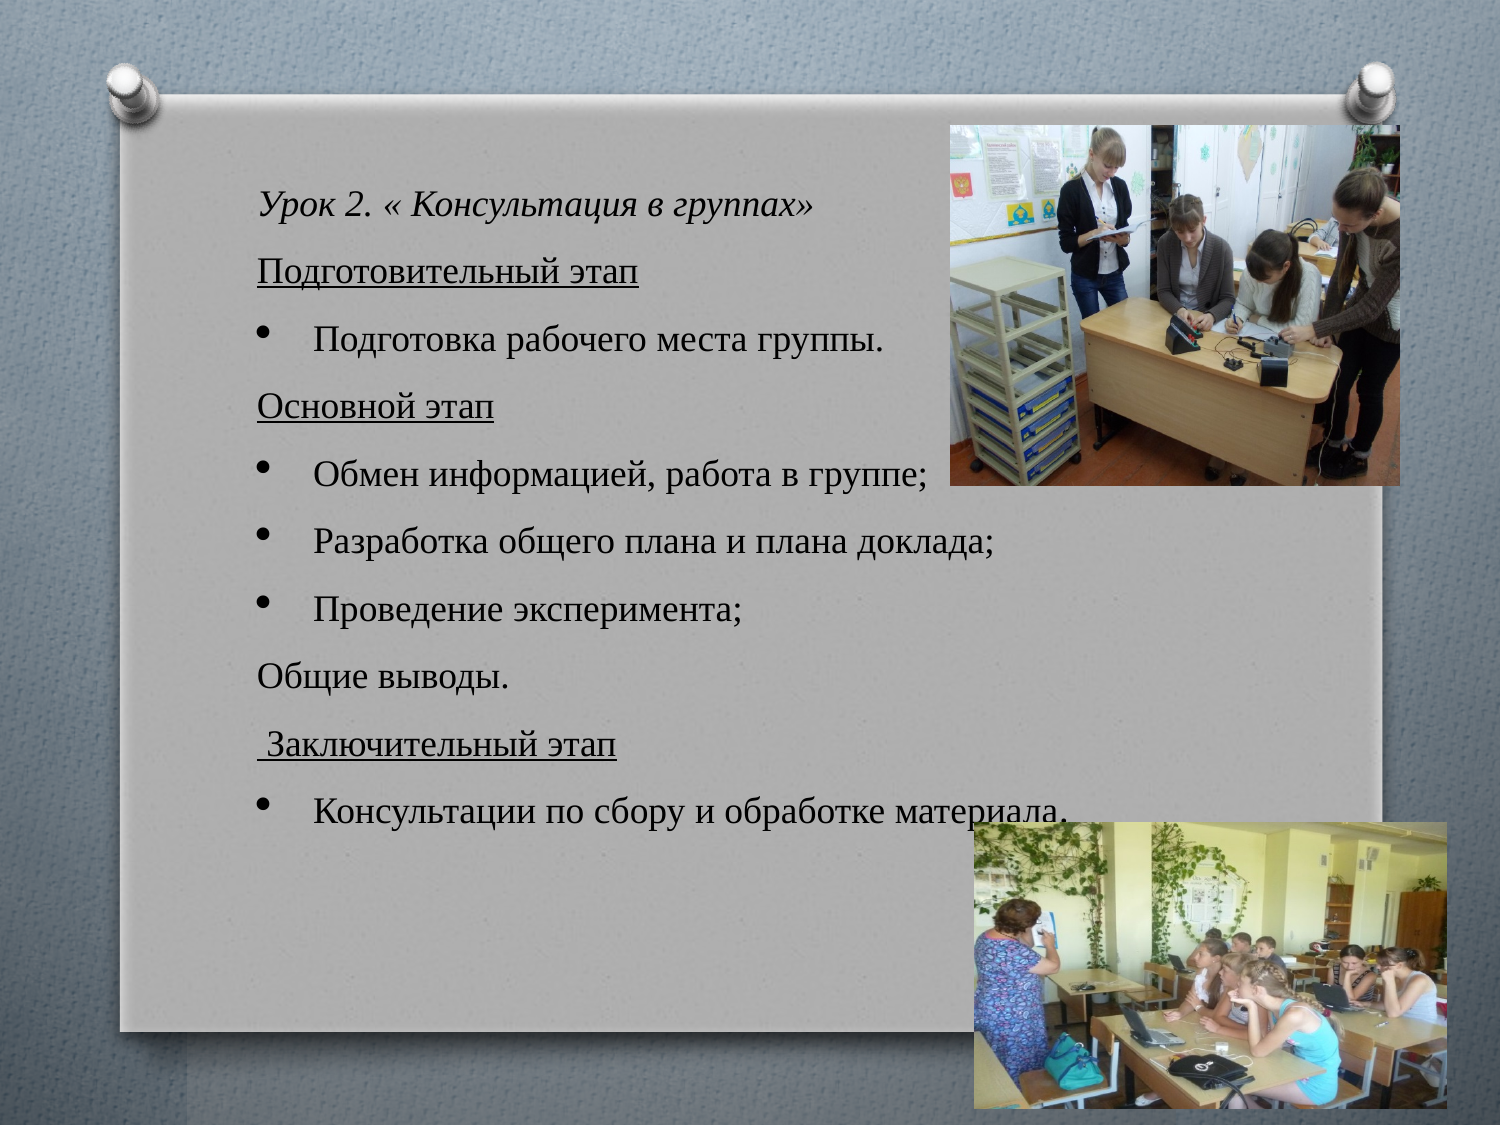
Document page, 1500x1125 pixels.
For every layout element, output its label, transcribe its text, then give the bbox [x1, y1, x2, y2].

picture [75, 29, 198, 153]
picture [974, 822, 1448, 1110]
text_box Урок 2. « Консультация в группах» Подготовительный этап Подготовка рабочего места группы. Основной этап Обмен информацией, работа в группе; Разработка общего плана и плана доклада; Проведение эксперимента; Общие выводы. Заключительный этап Консультации по сбору и обработке материала. [242, 149, 1199, 907]
picture [950, 35, 1439, 486]
